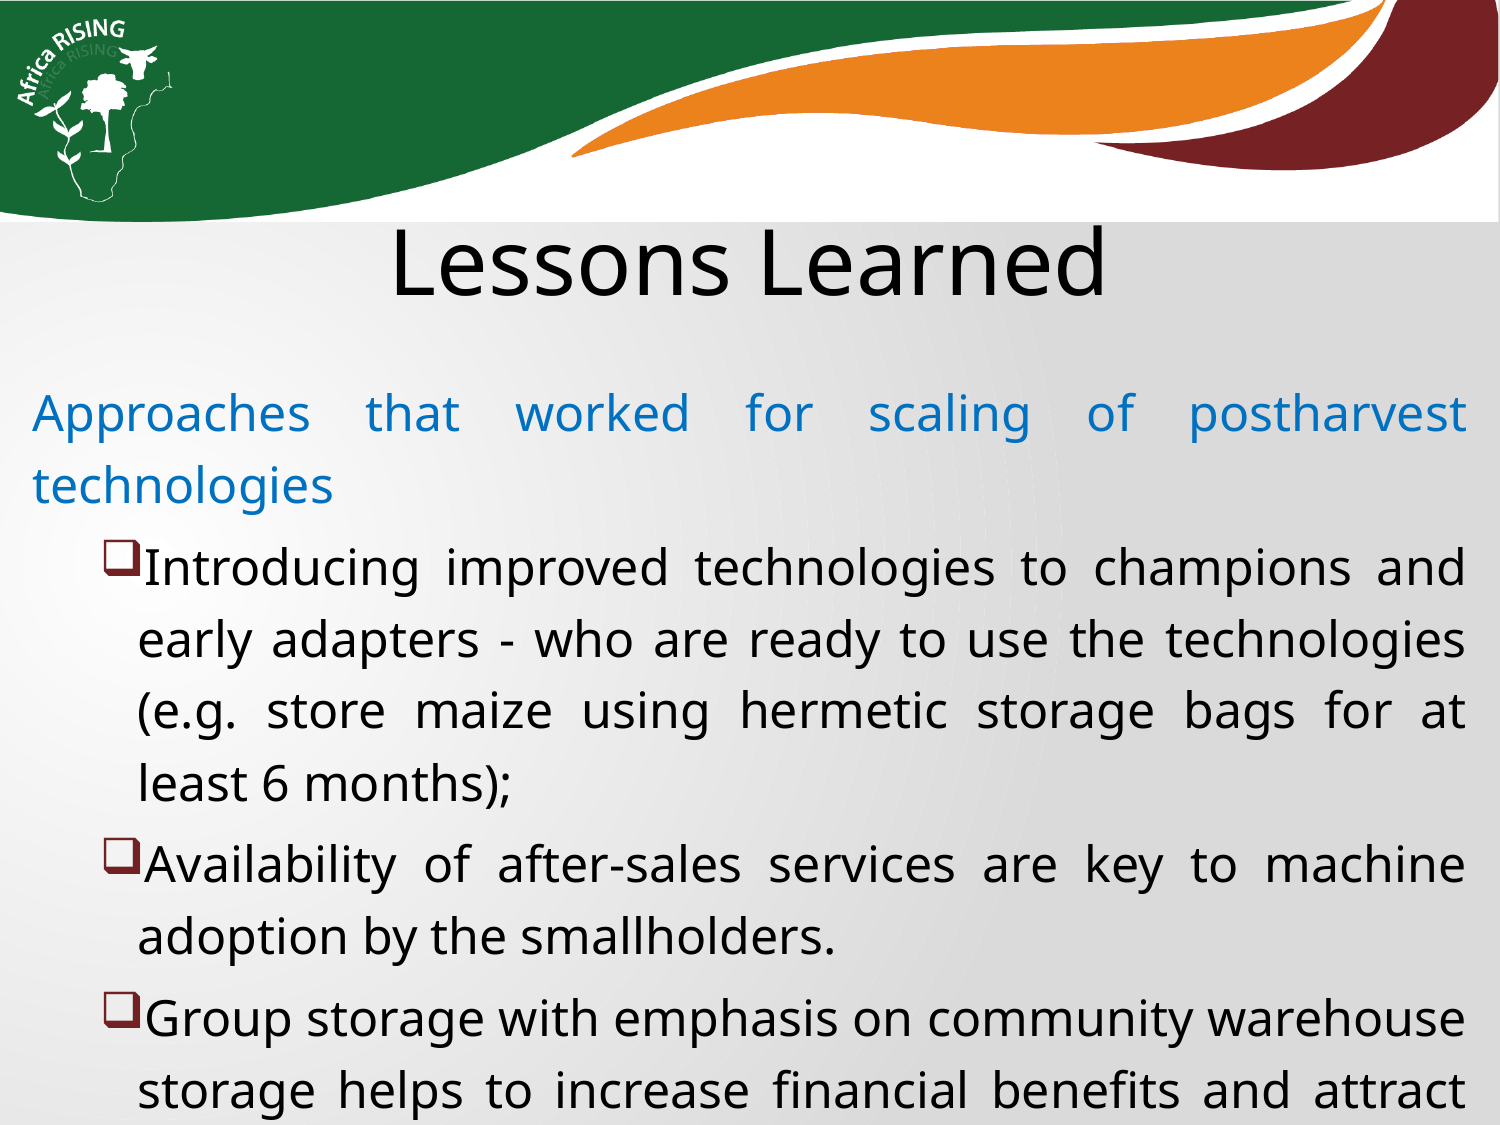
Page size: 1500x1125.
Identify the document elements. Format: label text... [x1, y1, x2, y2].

text_box Approaches that worked for scaling of postharvest technologies Introducing improved technologies to champions and early adapters - who are ready to use the technologies (e.g. store maize using hermetic storage bags for at least 6 months); Availability of after-sales services are key to machine adoption by the smallholders. Group storage with emphasis on community warehouse storage helps to increase financial benefits and attract more farmers. [17, 361, 1483, 1125]
picture [0, 0, 1499, 196]
list Lessons Learned [0, 196, 1500, 334]
